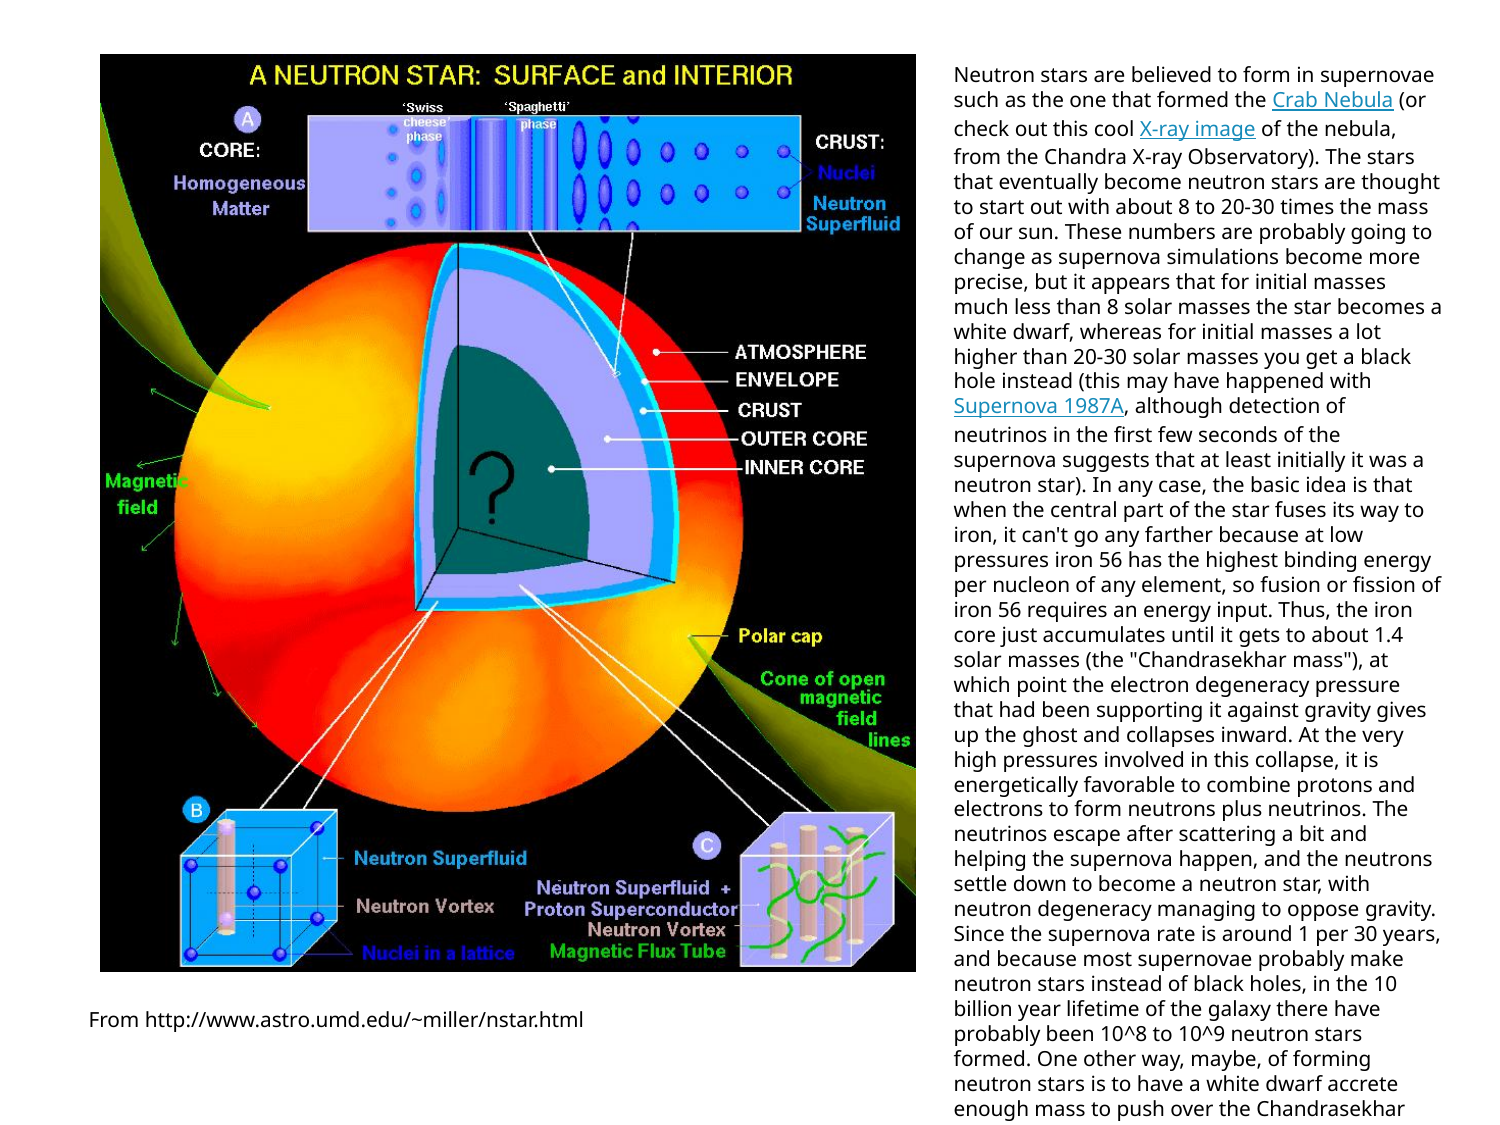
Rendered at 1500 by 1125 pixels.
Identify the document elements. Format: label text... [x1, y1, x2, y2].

picture [100, 54, 916, 972]
text_box From http://www.astro.umd.edu/~miller/nstar.html [73, 999, 599, 1040]
text_box Neutron stars are believed to form in supernovae such as the one that formed the Crab Nebula (or check out this cool X-ray image of the nebula, from the Chandra X-ray Observatory). The stars that eventually become neutron stars are thought to start out with about 8 to 20-30 times the mass of our sun. These numbers are probably going to change as supernova simulations become more precise, but it appears that for initial masses much less than 8 solar masses the star becomes a white dwarf, whereas for initial masses a lot higher than 20-30 solar masses you get a black hole instead (this may have happened with Supernova 1987A, although detection of neutrinos in the first few seconds of the supernova suggests that at least initially it was a neutron star). In any case, the basic idea is that when the central part of the star fuses its way to iron, it can't go any farther because at low pressures iron 56 has the highest binding energy per nucleon of any element, so fusion or fission of iron 56 requires an energy input. Thus, the iron core just accumulates until it gets to about 1.4 solar masses (the "Chandrasekhar mass"), at which point the electron degeneracy pressure that had been supporting it against gravity gives up the ghost and collapses inward. At the very high pressures involved in this collapse, it is energetically favorable to combine protons and electrons to form neutrons plus neutrinos. The neutrinos escape after scattering a bit and helping the supernova happen, and the neutrons settle down to become a neutron star, with neutron degeneracy managing to oppose gravity. Since the supernova rate is around 1 per 30 years, and because most supernovae probably make neutron stars instead of black holes, in the 10 billion year lifetime of the galaxy there have probably been 10^8 to 10^9 neutron stars formed. One other way, maybe, of forming neutron stars is to have a white dwarf accrete enough mass to push over the Chandrasekhar mass, causing a collapse. This is speculative, though, so I won't talk about it further [938, 54, 1459, 1125]
